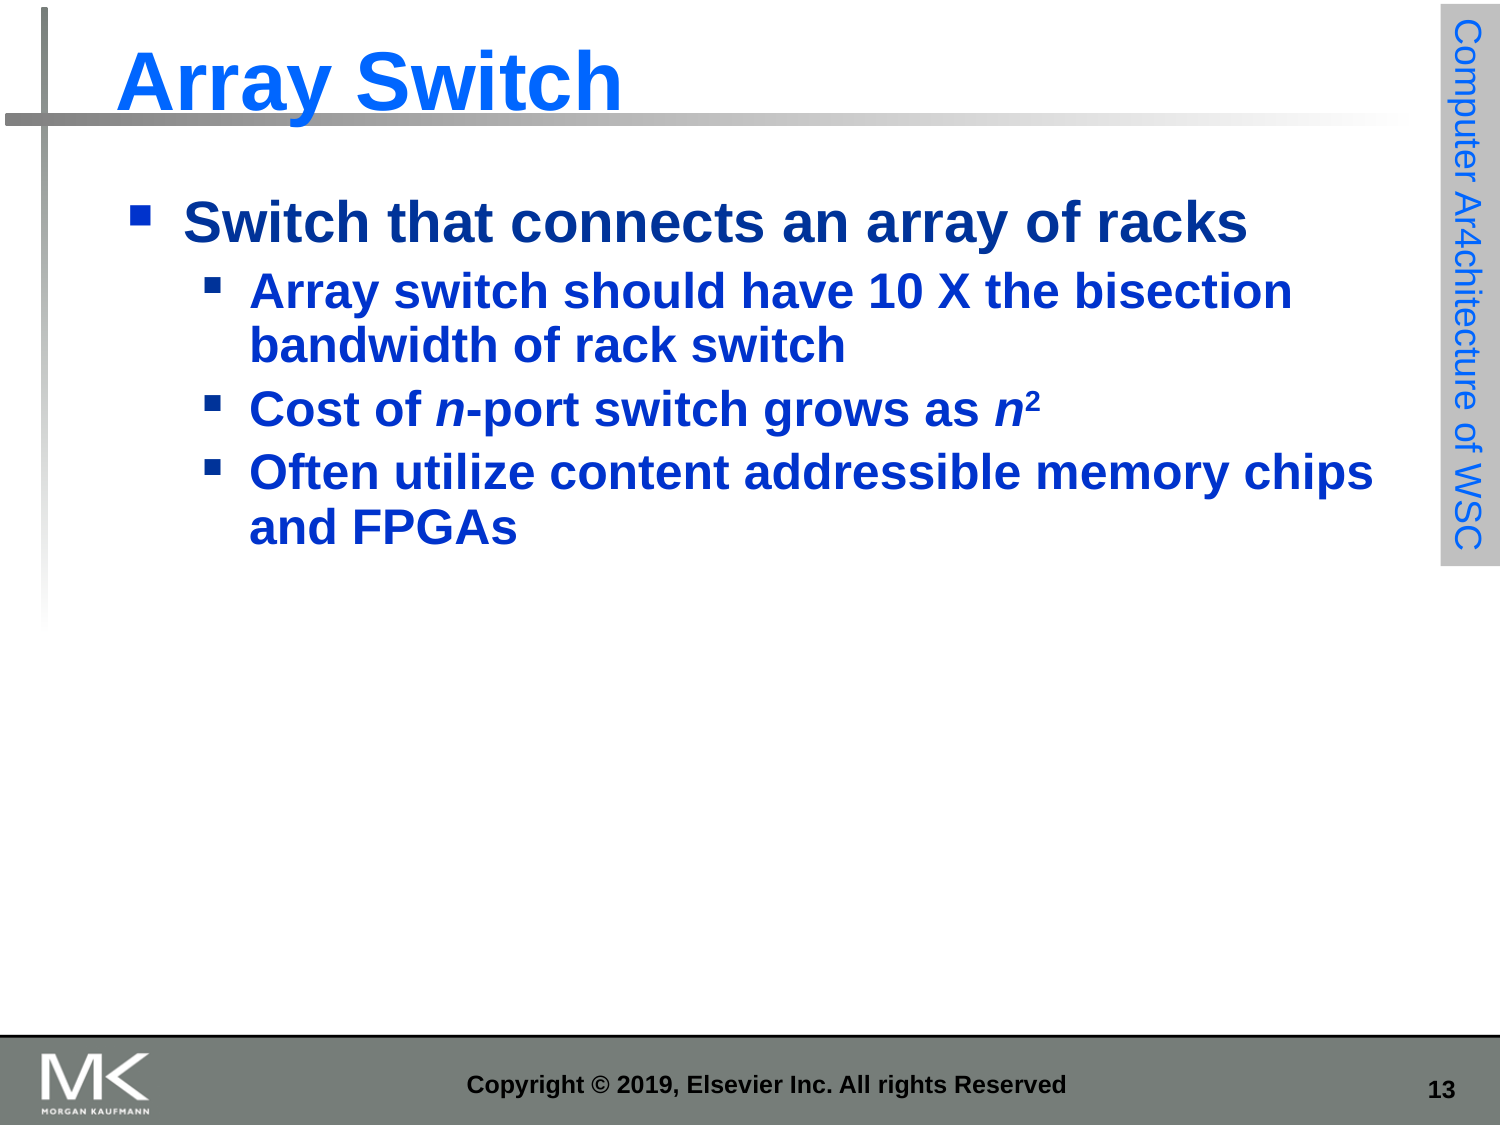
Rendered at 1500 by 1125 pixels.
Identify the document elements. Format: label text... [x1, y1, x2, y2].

footer Copyright © 2019, Elsevier Inc. All rights Reserved [170, 1046, 1365, 1106]
list Switch that connects an array of racks Array switch should have 10 X the bisection bandwidth of rack switch Cost of n-port switch grows as n2 Often utilize content addressible memory chips and FPGAs [111, 184, 1470, 1024]
picture [29, 1046, 160, 1123]
title Array Switch [100, 17, 1440, 135]
text_box Computer Ar4chitecture of WSC [1440, 3, 1500, 567]
